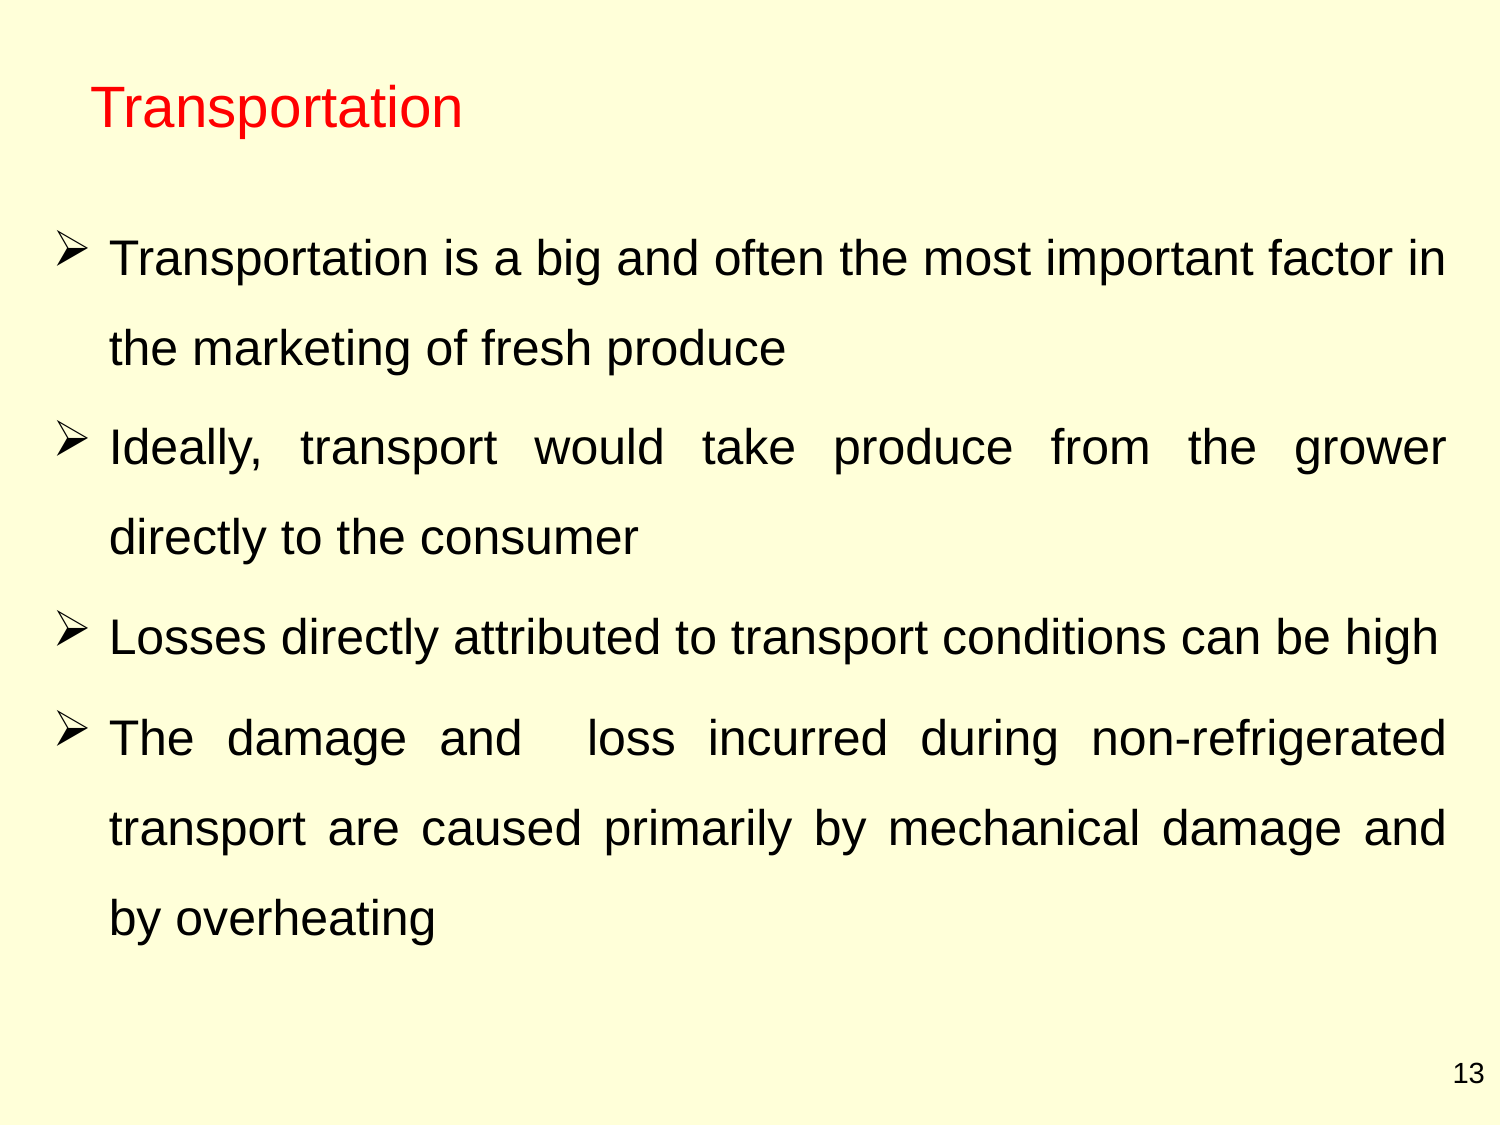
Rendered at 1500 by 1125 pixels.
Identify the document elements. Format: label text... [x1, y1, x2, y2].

title Transportation [75, 57, 1425, 150]
slide_number 13 [1149, 1046, 1500, 1125]
list Transportation is a big and often the most important factor in the marketing of fresh produce Ideally, transport would take produce from the grower directly to the consumer Losses directly attributed to transport conditions can be high The damage and loss incurred during non-refrigerated transport are caused primarily by mechanical damage and by overheating [37, 187, 1463, 1050]
